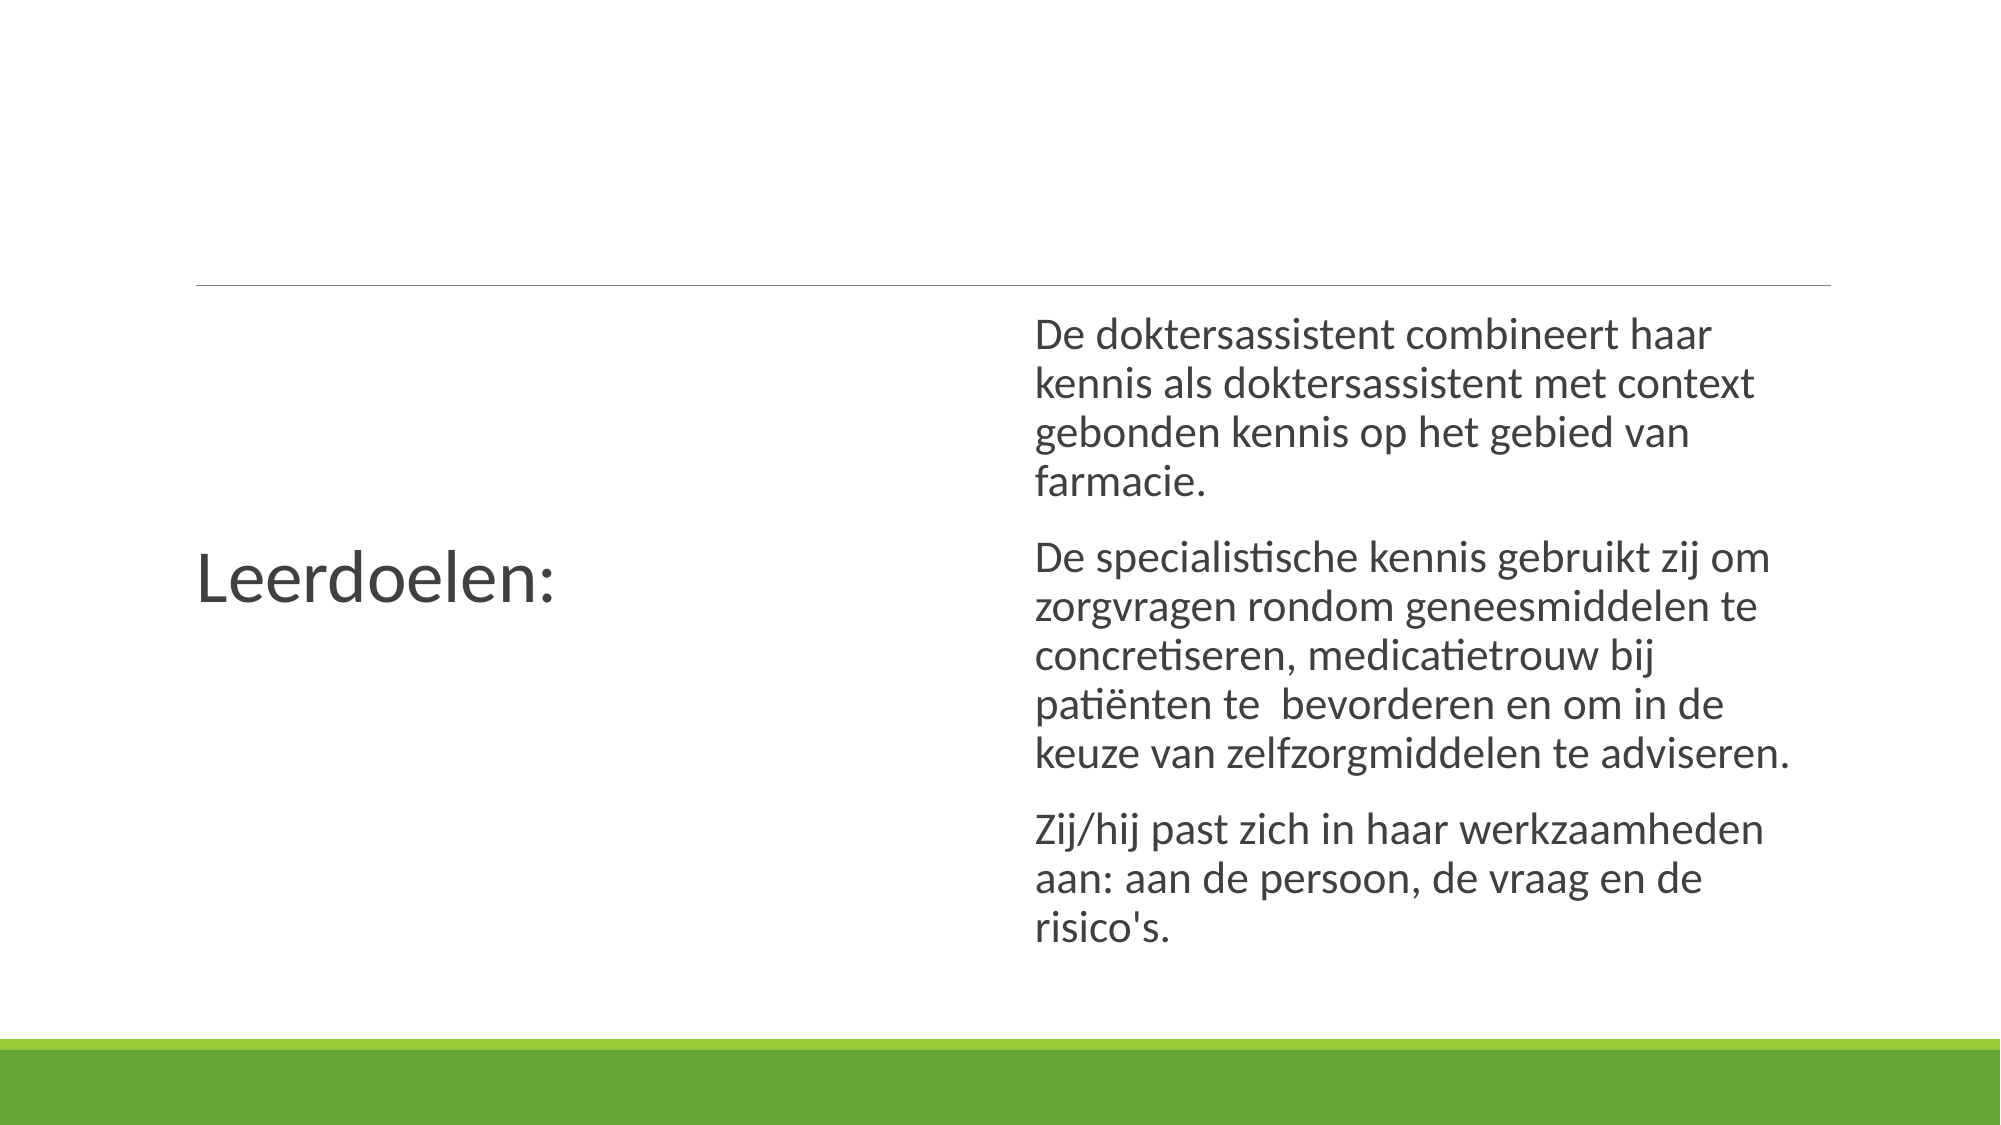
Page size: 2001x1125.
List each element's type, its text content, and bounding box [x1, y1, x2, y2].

list De doktersassistent combineert haar kennis als doktersassistent met context gebonden kennis op het gebied van farmacie. De specialistische kennis gebruikt zij om zorgvragen rondom geneesmiddelen te concretiseren, medicatietrouw bij patiënten te bevorderen en om in de keuze van zelfzorgmiddelen te adviseren. Zij/hij past zich in haar werkzaamheden aan: aan de persoon, de vraag en de risico's. [1020, 302, 1830, 963]
list Leerdoelen: [180, 302, 990, 963]
